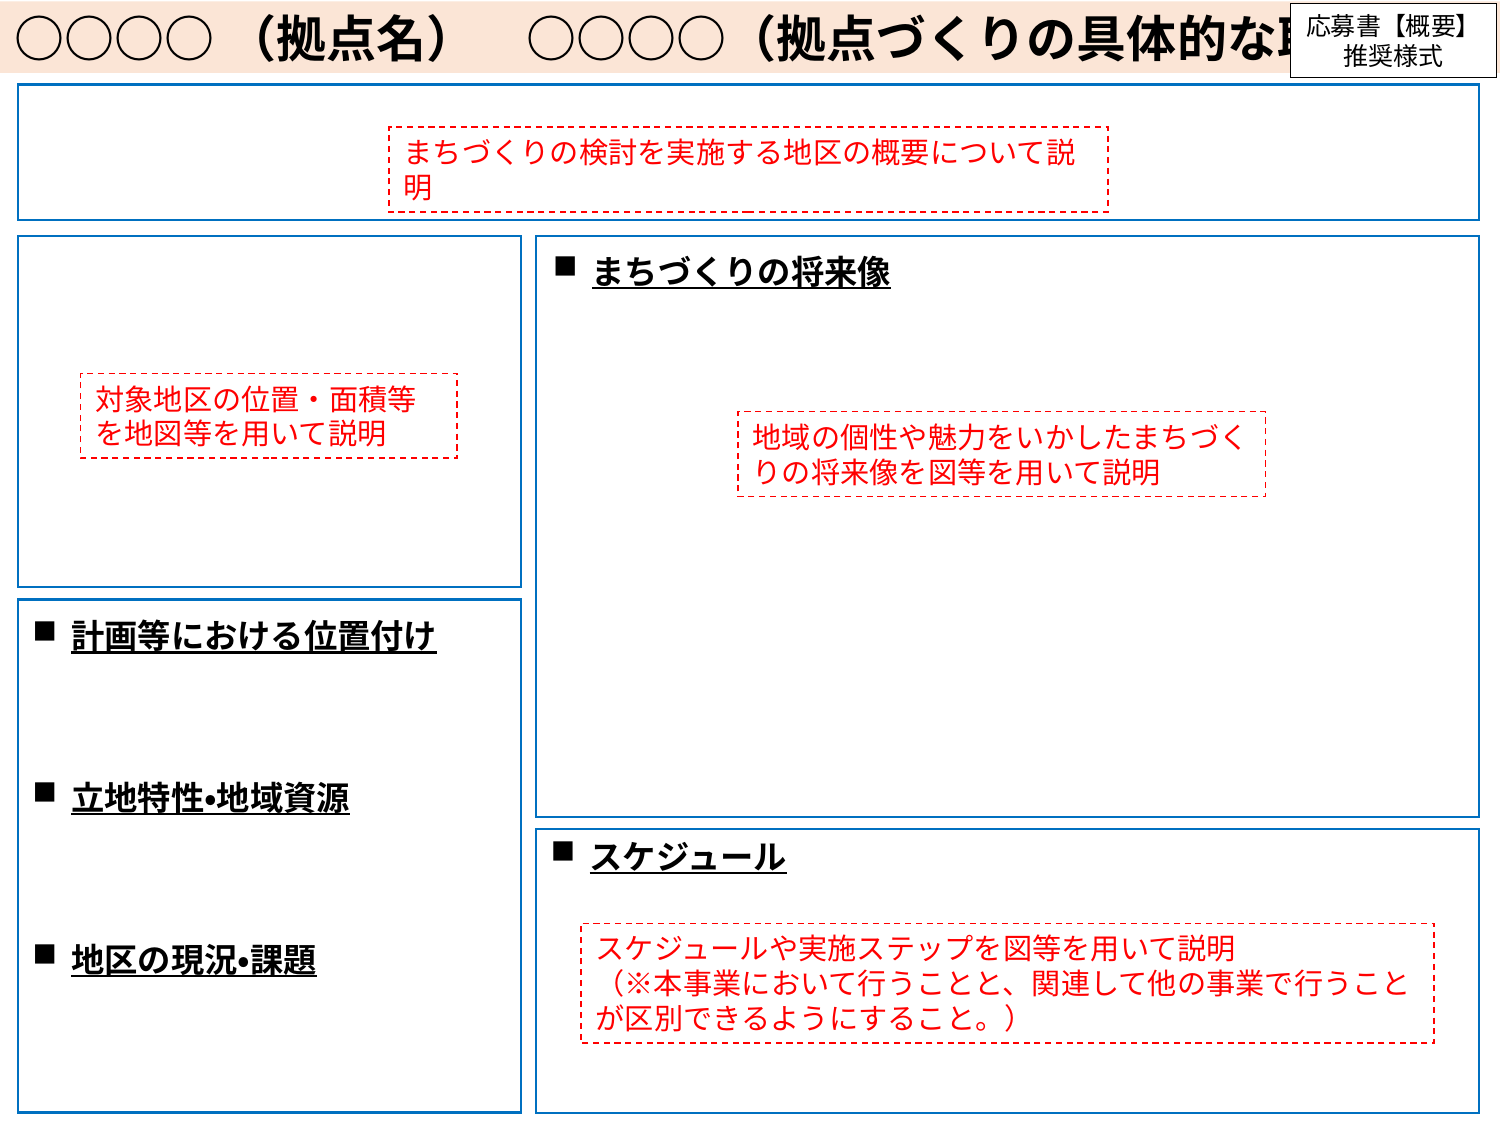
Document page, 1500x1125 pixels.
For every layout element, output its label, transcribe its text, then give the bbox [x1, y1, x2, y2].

text_box [17, 83, 1480, 221]
text_box スケジュールや実施ステップを図等を用いて説明 （※本事業において行うことと、関連して他の事業で行うことが区別できるようにすること。） [580, 923, 1435, 1043]
text_box ○○○○（拠点名） ○○○○（拠点づくりの具体的な取組） [0, 1, 1500, 73]
text_box まちづくりの将来像 [538, 243, 907, 299]
text_box [535, 235, 1480, 818]
text_box 地区の現況・課題 [17, 931, 419, 987]
text_box [17, 235, 522, 588]
text_box 立地特性・地域資源 [17, 769, 475, 825]
text_box スケジュール [535, 828, 846, 911]
text_box 地域の個性や魅力をいかしたまちづくりの将来像を図等を用いて説明 [738, 411, 1266, 497]
text_box [17, 598, 522, 1114]
text_box 応募書【概要】 推奨様式 [1290, 3, 1497, 78]
text_box [535, 828, 1480, 1114]
text_box 対象地区の位置・面積等を地図等を用いて説明 [80, 373, 457, 459]
